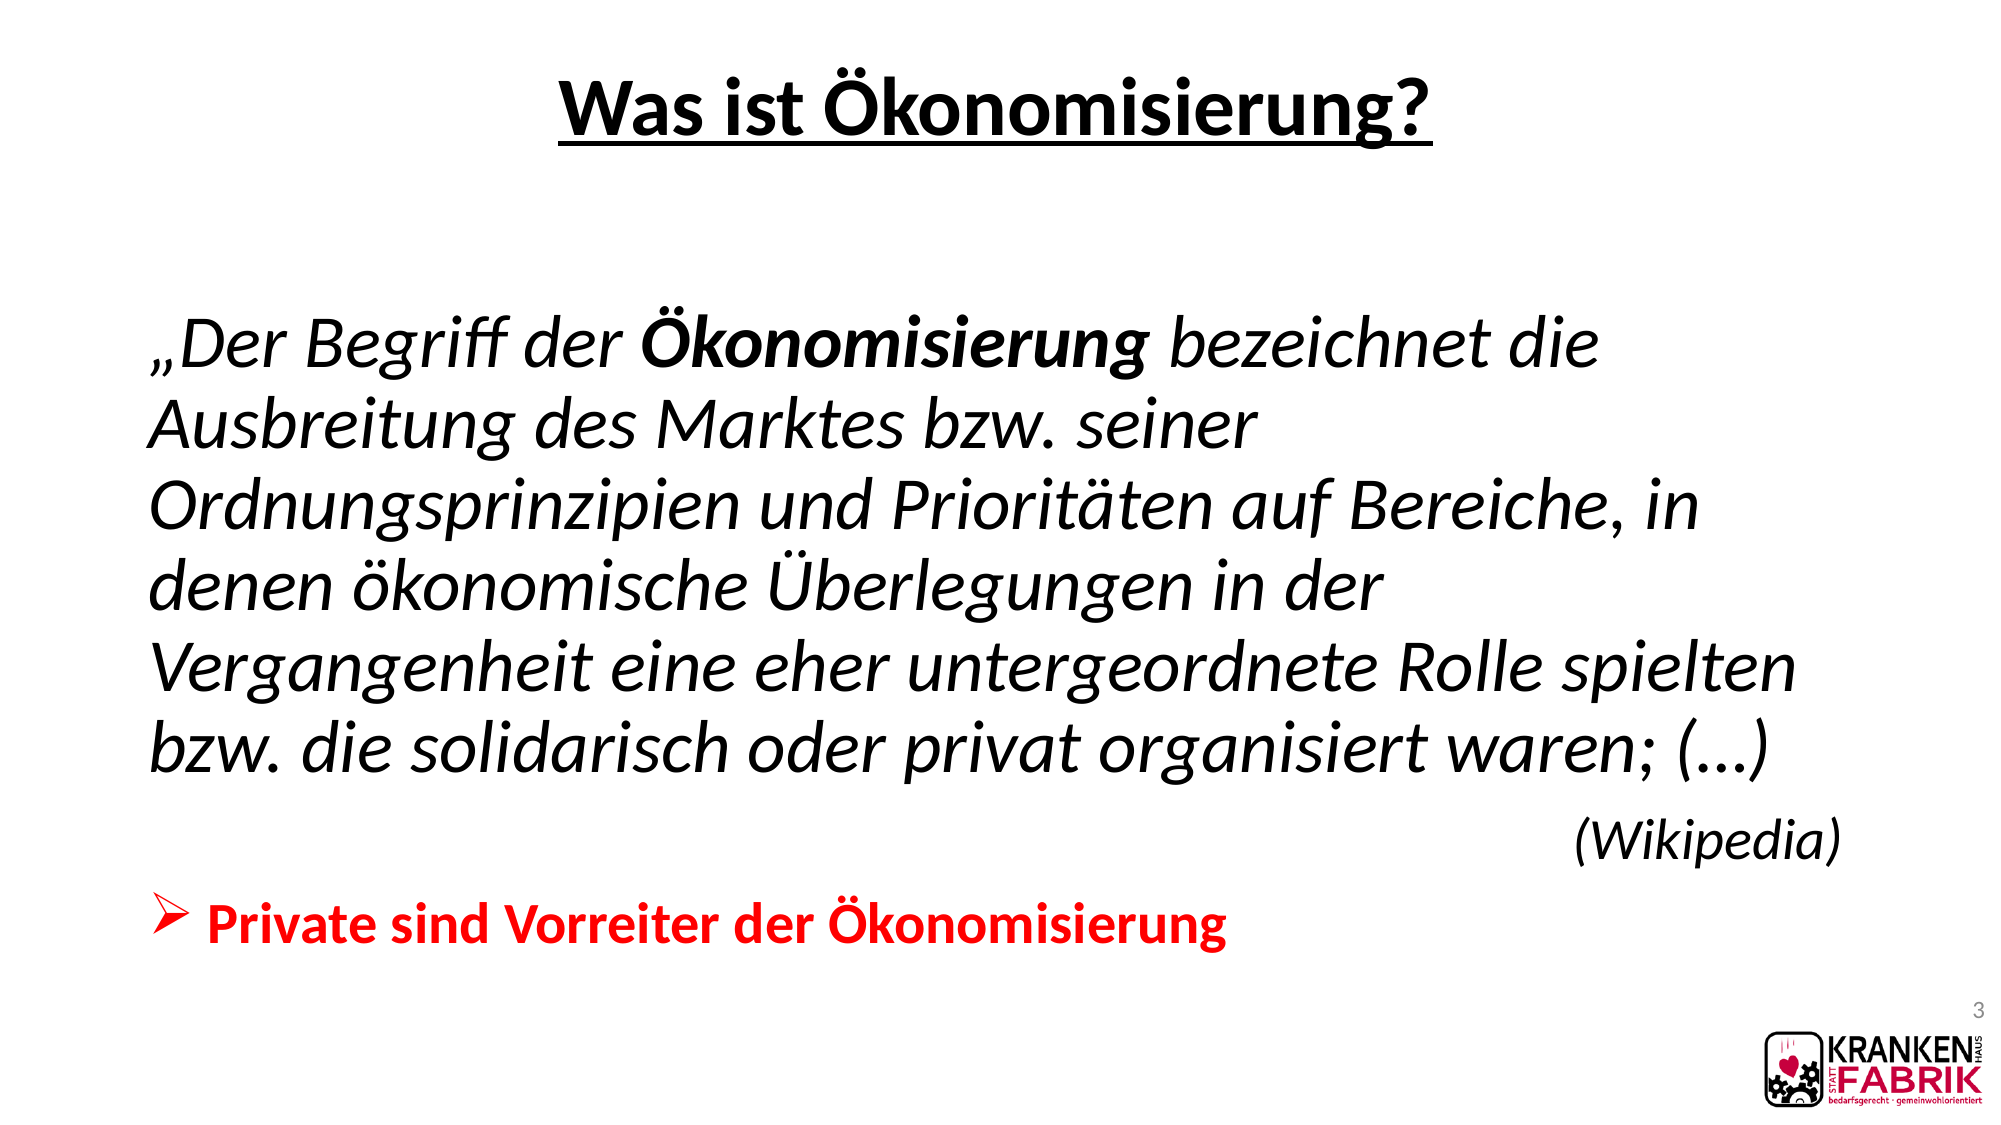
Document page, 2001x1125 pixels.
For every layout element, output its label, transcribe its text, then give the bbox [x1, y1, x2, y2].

title Was ist Ökonomisierung? [70, 0, 1921, 218]
list „Der Begriff der Ökonomisierung bezeichnet die Ausbreitung des Marktes bzw. seiner Ordnungsprinzipien und Prioritäten auf Bereiche, in denen ökonomische Überlegungen in der Vergangenheit eine eher untergeordnete Rolle spielten bzw. die solidarisch oder privat organisiert waren; (…) (Wikipedia) Private sind Vorreiter der Ökonomisierung [133, 295, 1859, 1009]
slide_number 3 [1550, 979, 2000, 1039]
picture [1746, 1039, 2000, 1125]
